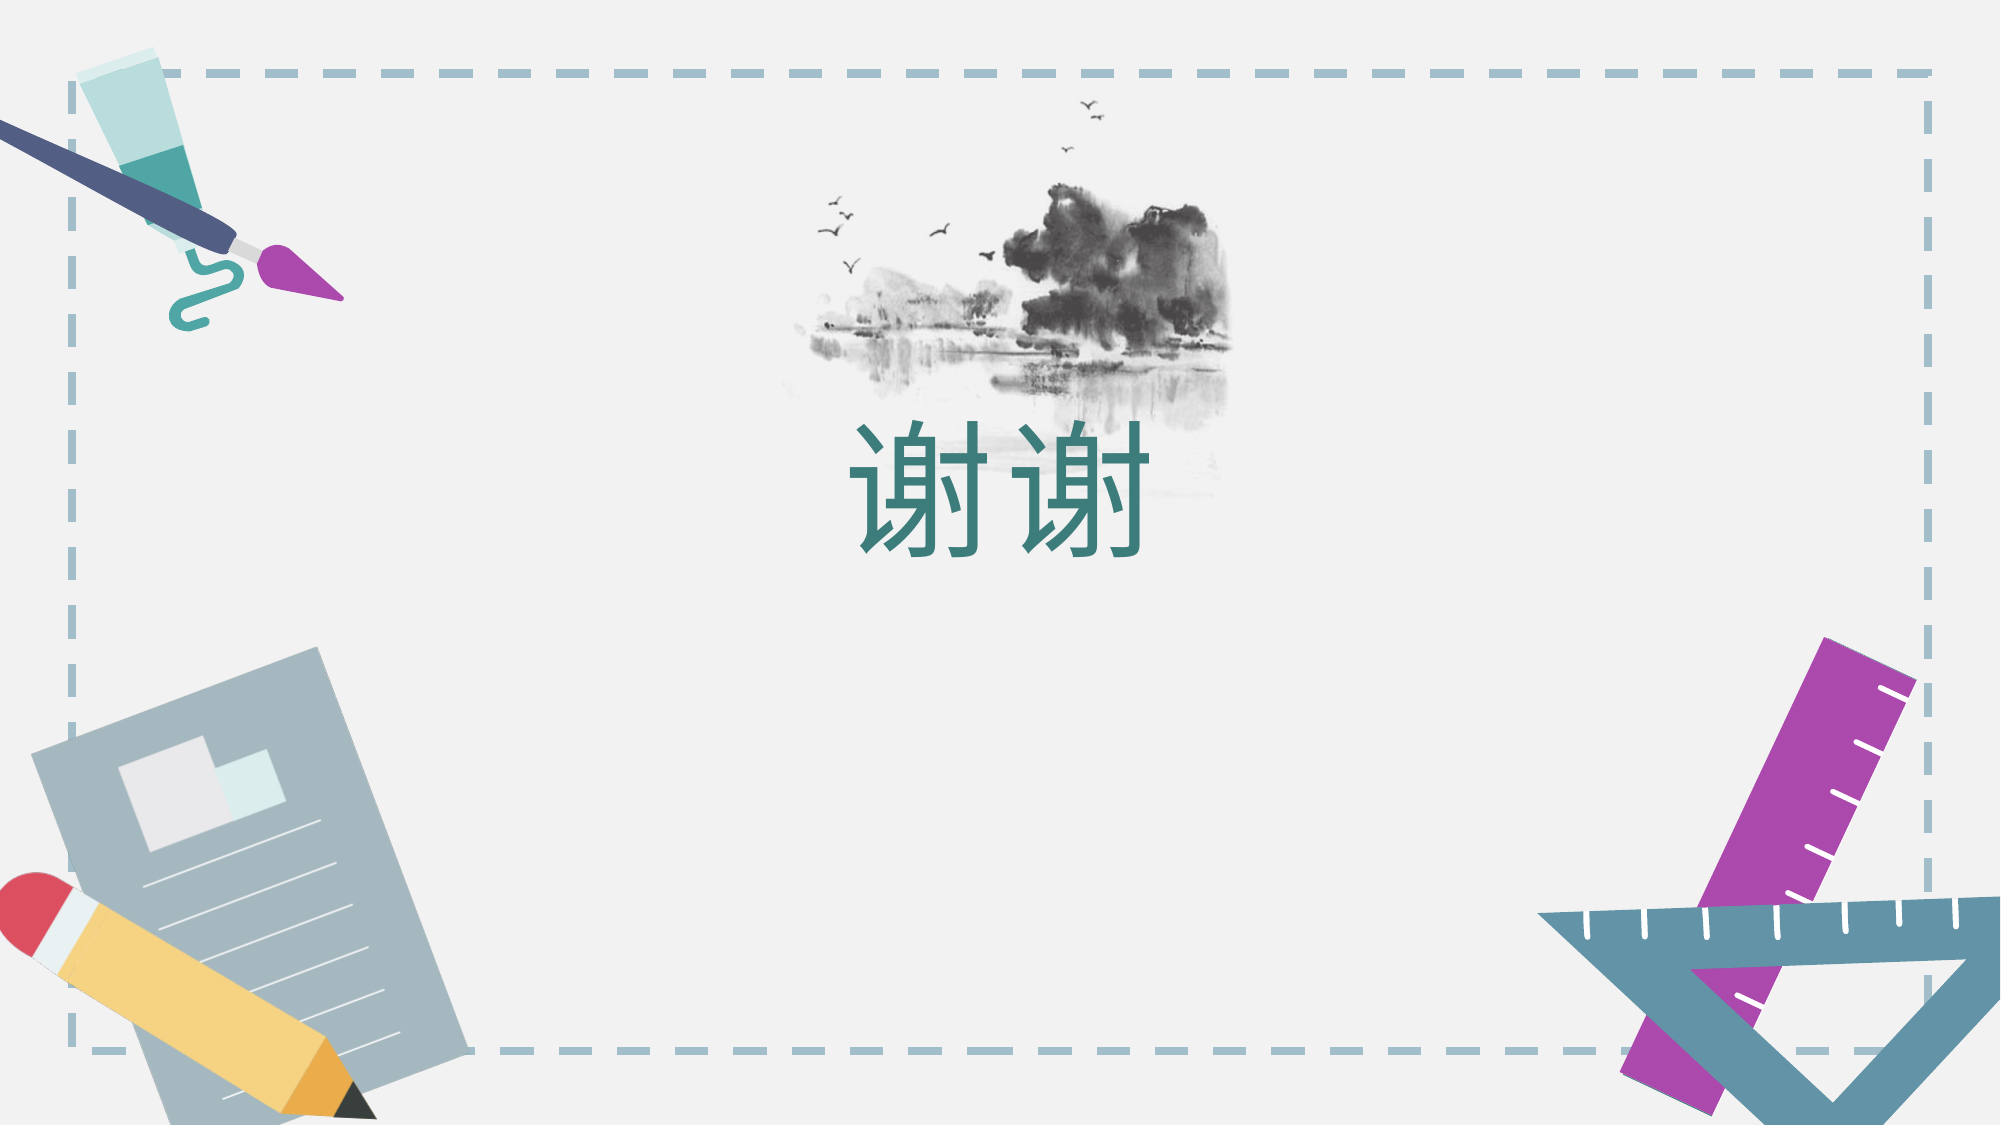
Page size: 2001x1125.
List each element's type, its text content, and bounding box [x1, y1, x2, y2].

text_box 谢谢 [379, 353, 1620, 577]
picture [781, 98, 1234, 503]
picture [0, 646, 471, 1125]
